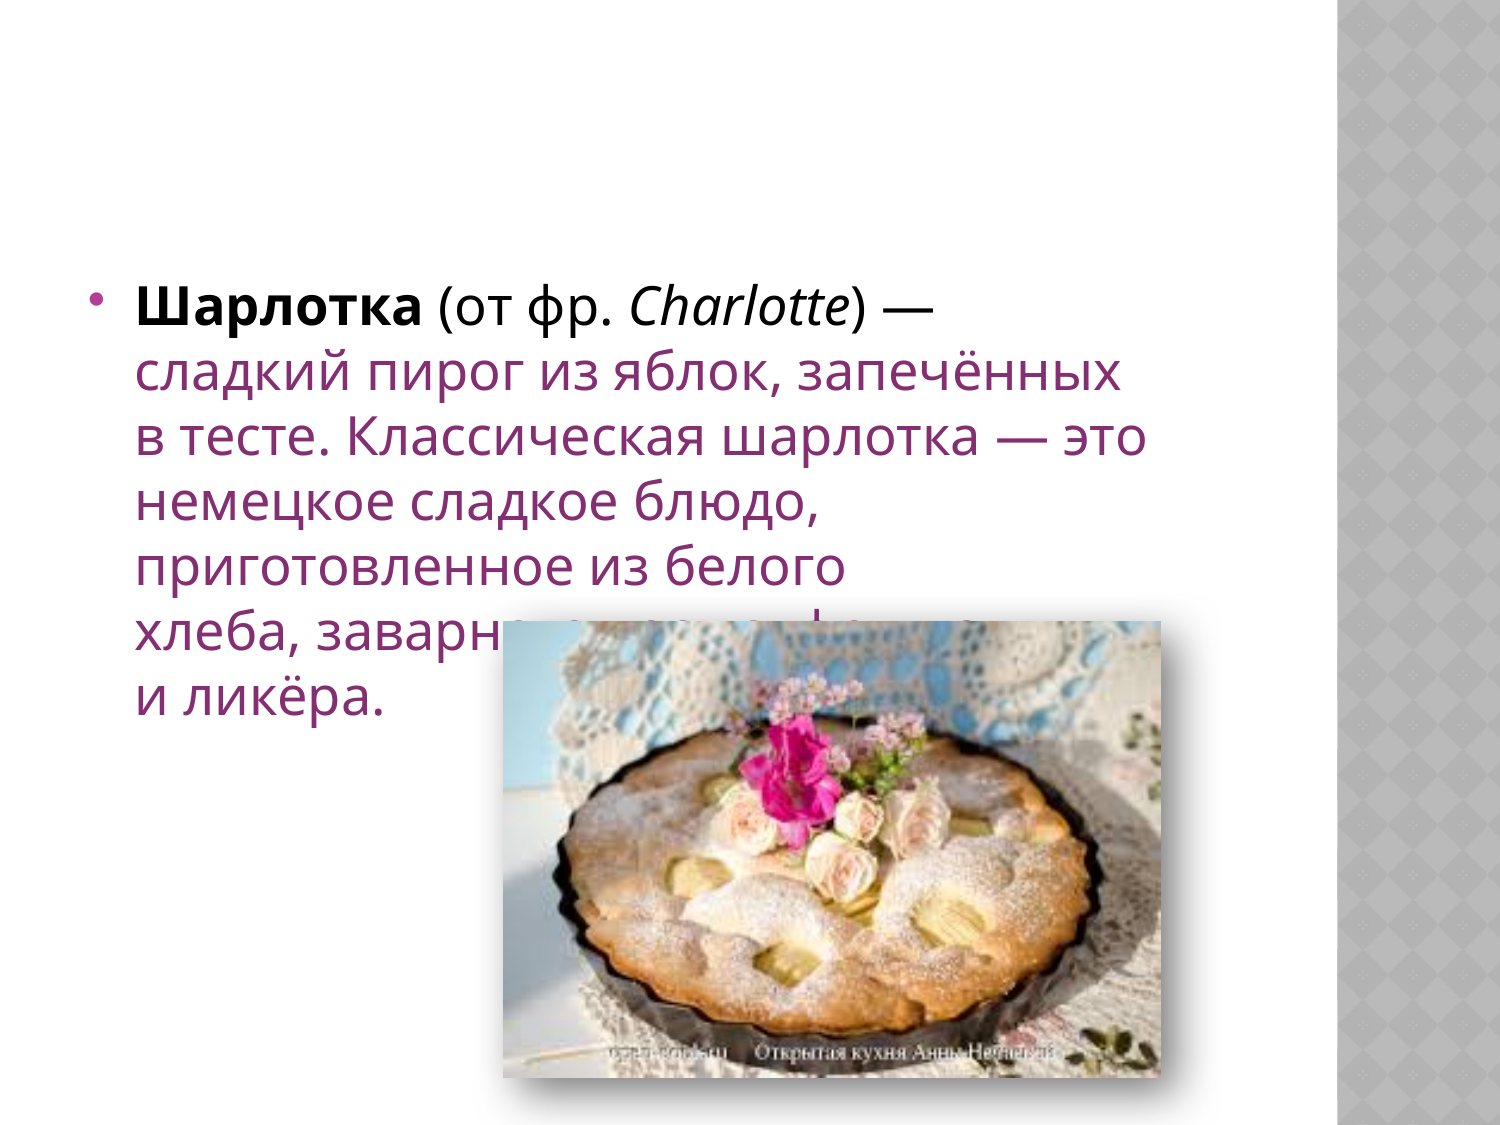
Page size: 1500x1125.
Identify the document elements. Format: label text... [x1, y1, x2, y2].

list Шарлотка (от фр. Charlotte) — сладкий пирог из яблок, запечённых в тесте. Классическая шарлотка — это немецкое сладкое блюдо, приготовленное из белого хлеба, заварного крема, фруктов и ликёра. [75, 264, 1263, 1059]
picture [503, 620, 1161, 1079]
